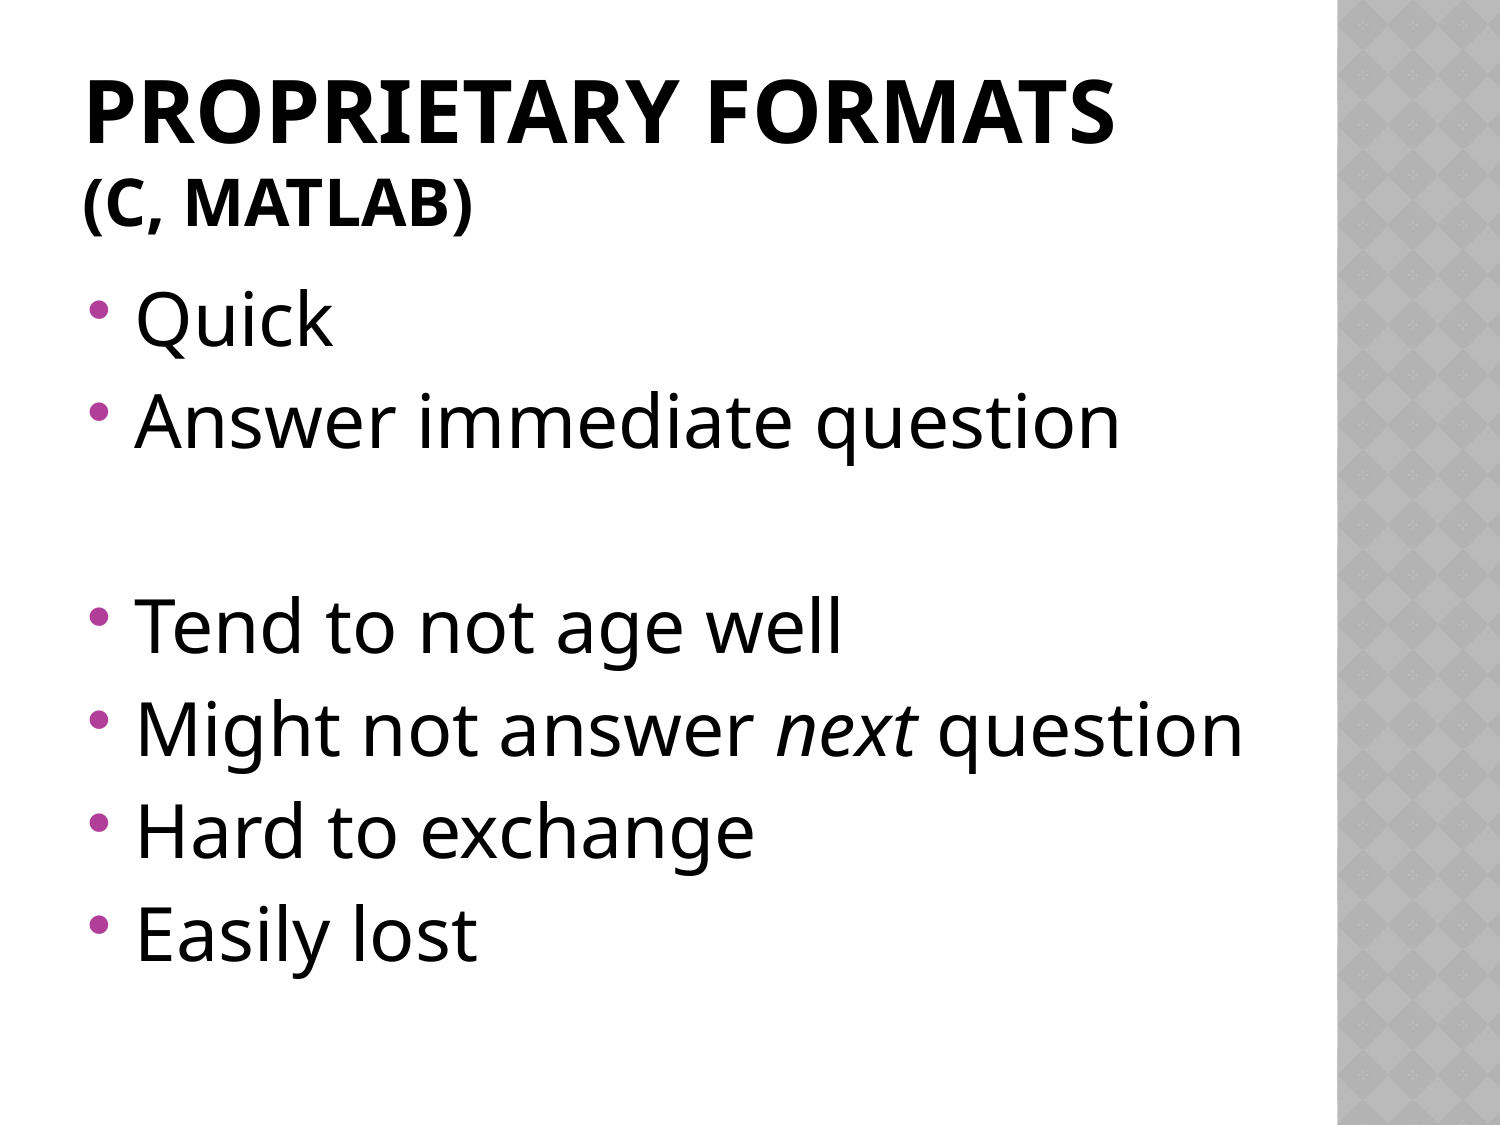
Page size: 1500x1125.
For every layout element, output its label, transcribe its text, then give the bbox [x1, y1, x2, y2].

list Quick Answer immediate question Tend to not age well Might not answer next question Hard to exchange Easily lost [75, 264, 1263, 1059]
title Proprietary formats (C, Matlab) [75, 52, 1263, 240]
